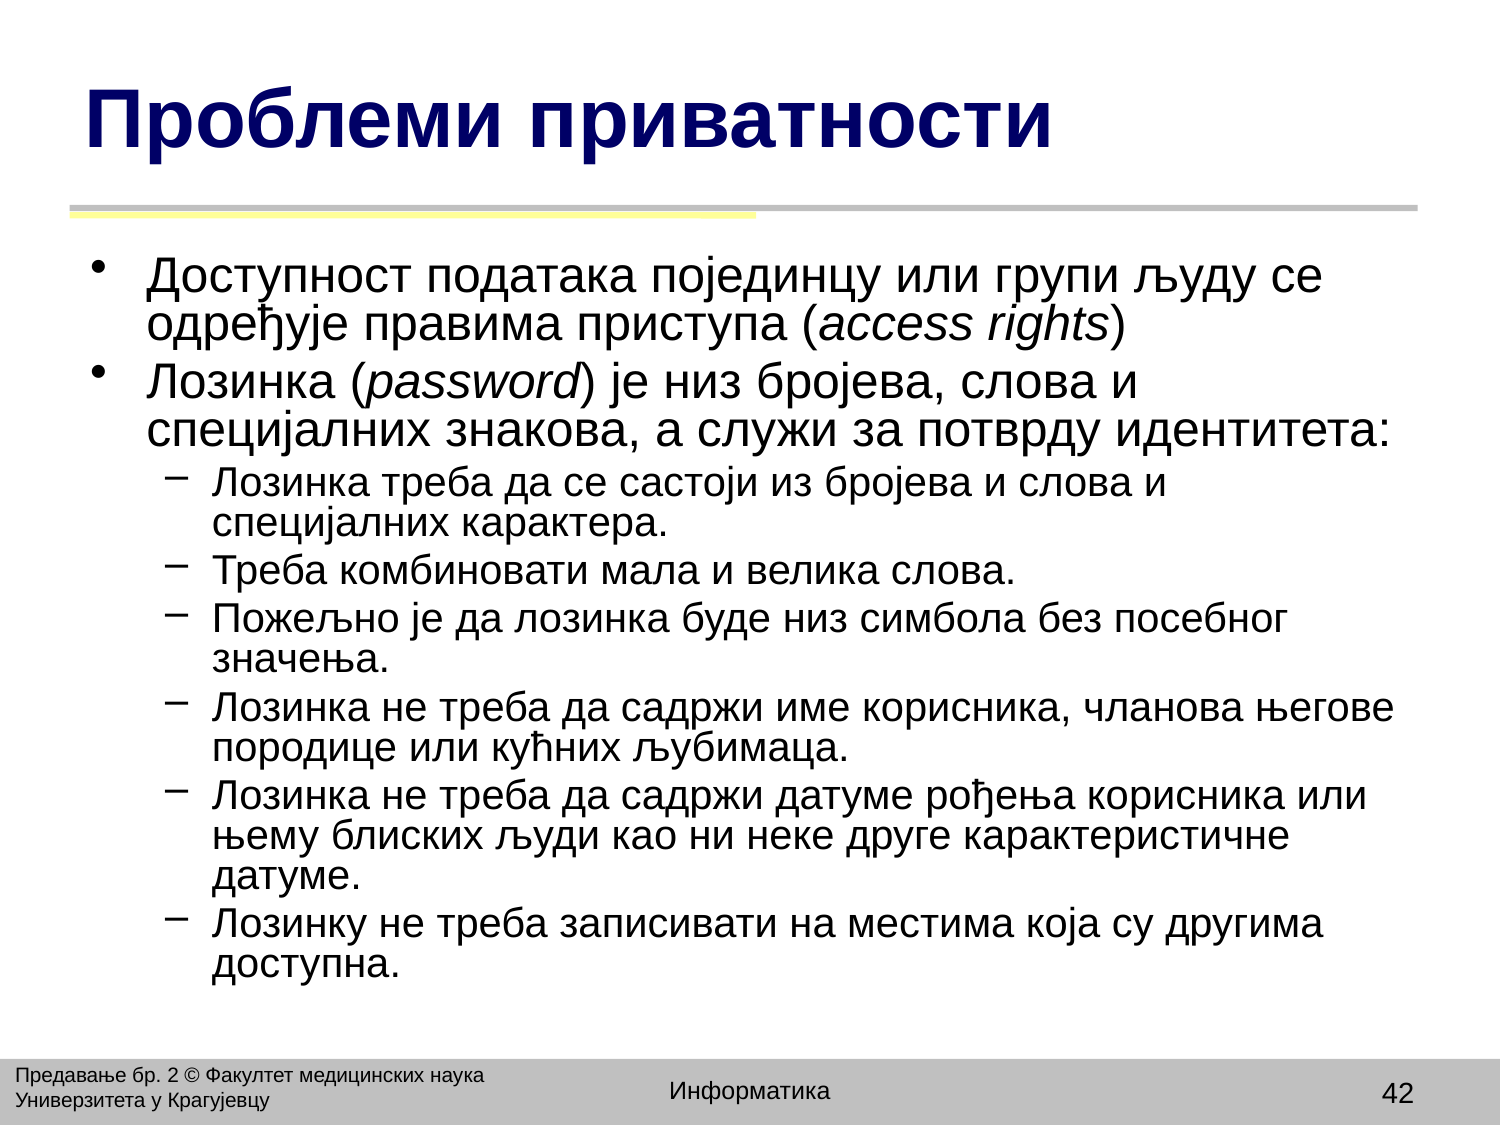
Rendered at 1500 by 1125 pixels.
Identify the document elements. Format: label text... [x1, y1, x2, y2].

footer Информатика [512, 1066, 988, 1125]
slide_number Предавање бр. 2 © Факултет медицинских наука Универзитета у Крагујевцу [0, 1053, 607, 1108]
title Проблеми приватности [69, 19, 1426, 208]
list Доступност података појединцу или групи људу се одређује правима приступа (access rights) Лозинка (password) је низ бројева, слова и специјалних знакова, а служи за потврду идентитета: Лозинка треба да се састоји из бројева и слова и специјалних карактера. Треба комбиновати мала и велика слова. Пожељно је да лозинка буде низ симбола без посебног значења. Лозинка не треба да садржи име корисника, чланова његове породице или кућних љубимаца. Лозинка не треба да садржи датуме рођења корисника или њему блиских људи као ни неке друге карактеристичне датуме. Лозинку не треба записивати на местима која су другима доступна. [74, 246, 1426, 1023]
slide_number 42 [1079, 1066, 1430, 1125]
